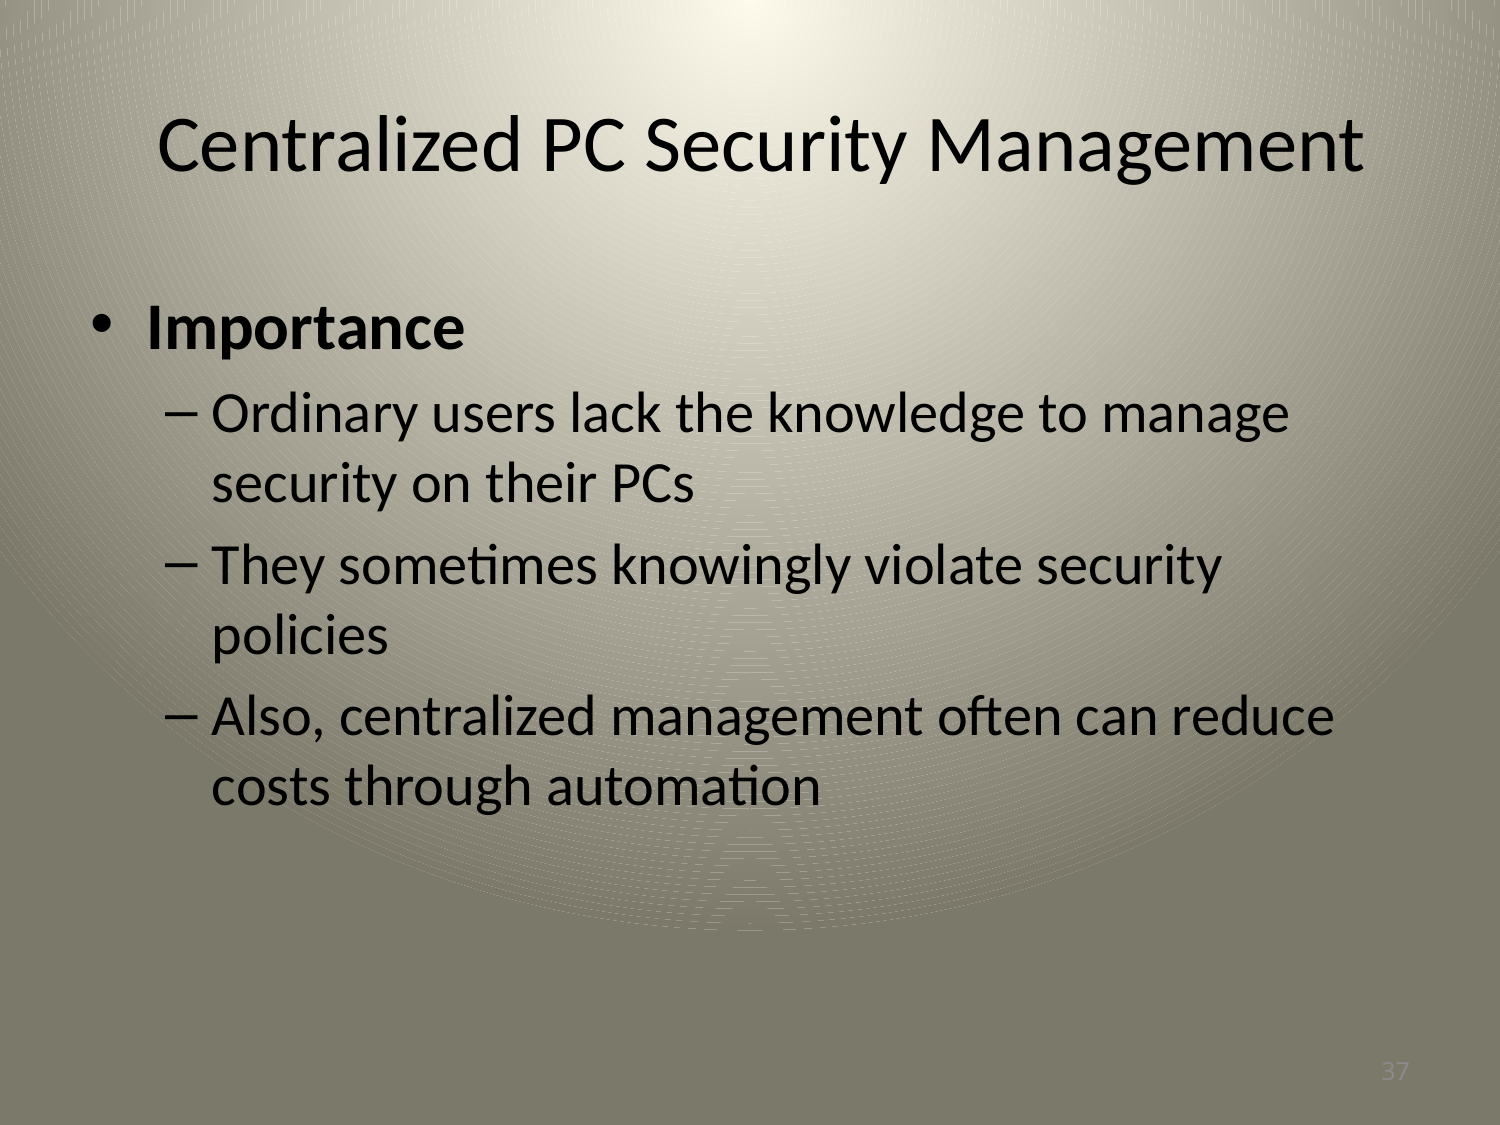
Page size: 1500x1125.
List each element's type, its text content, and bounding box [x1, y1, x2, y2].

title Centralized PC Security Management [75, 45, 1450, 233]
list Importance Ordinary users lack the knowledge to manage security on their PCs They sometimes knowingly violate security policies Also, centralized management often can reduce costs through automation [75, 275, 1425, 986]
slide_number 37 [1074, 1042, 1425, 1103]
